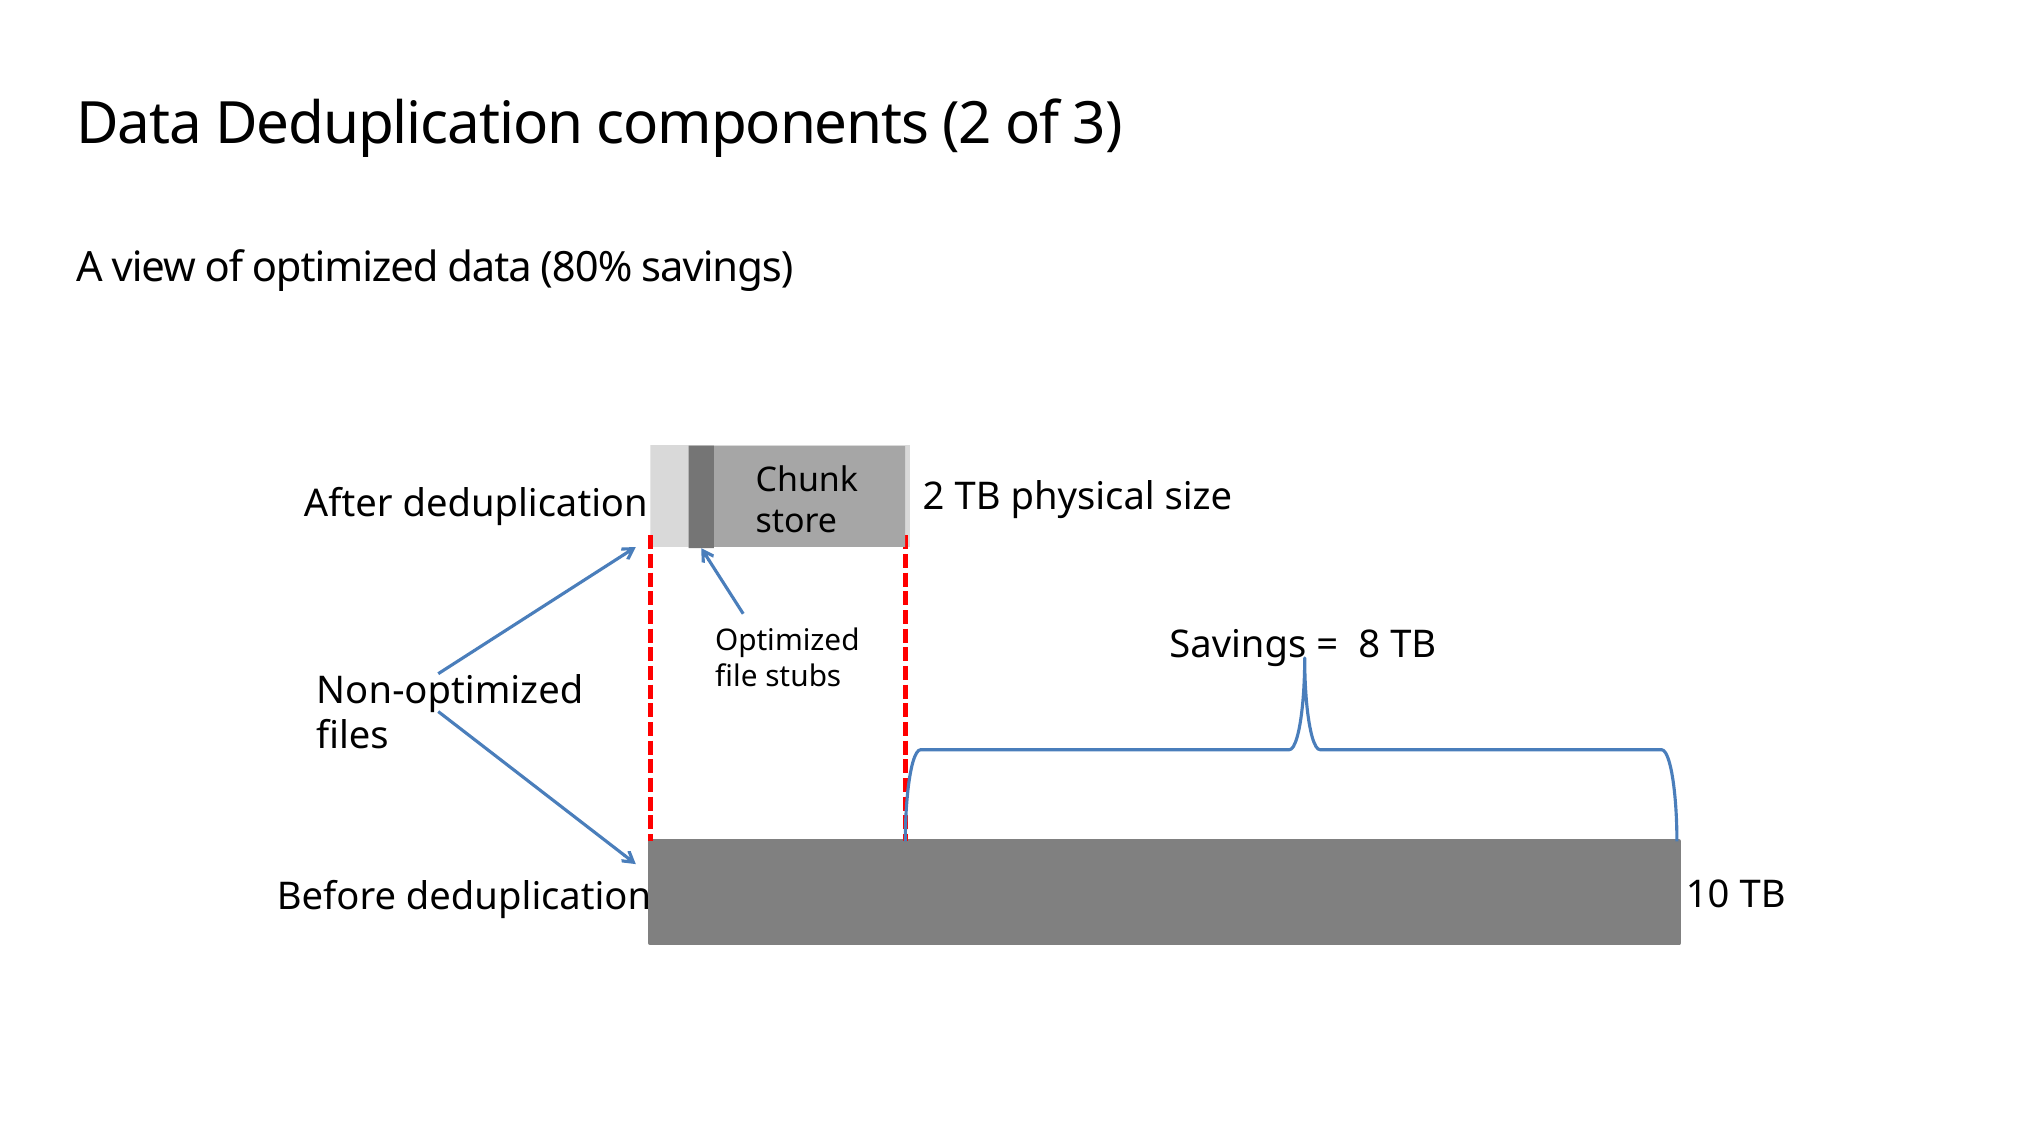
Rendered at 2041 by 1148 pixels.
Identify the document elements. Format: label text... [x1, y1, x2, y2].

title Data Deduplication components (2 of 3) [76, 93, 1968, 161]
list A view of optimized data (80% savings) [76, 240, 1970, 1074]
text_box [267, 444, 1800, 944]
